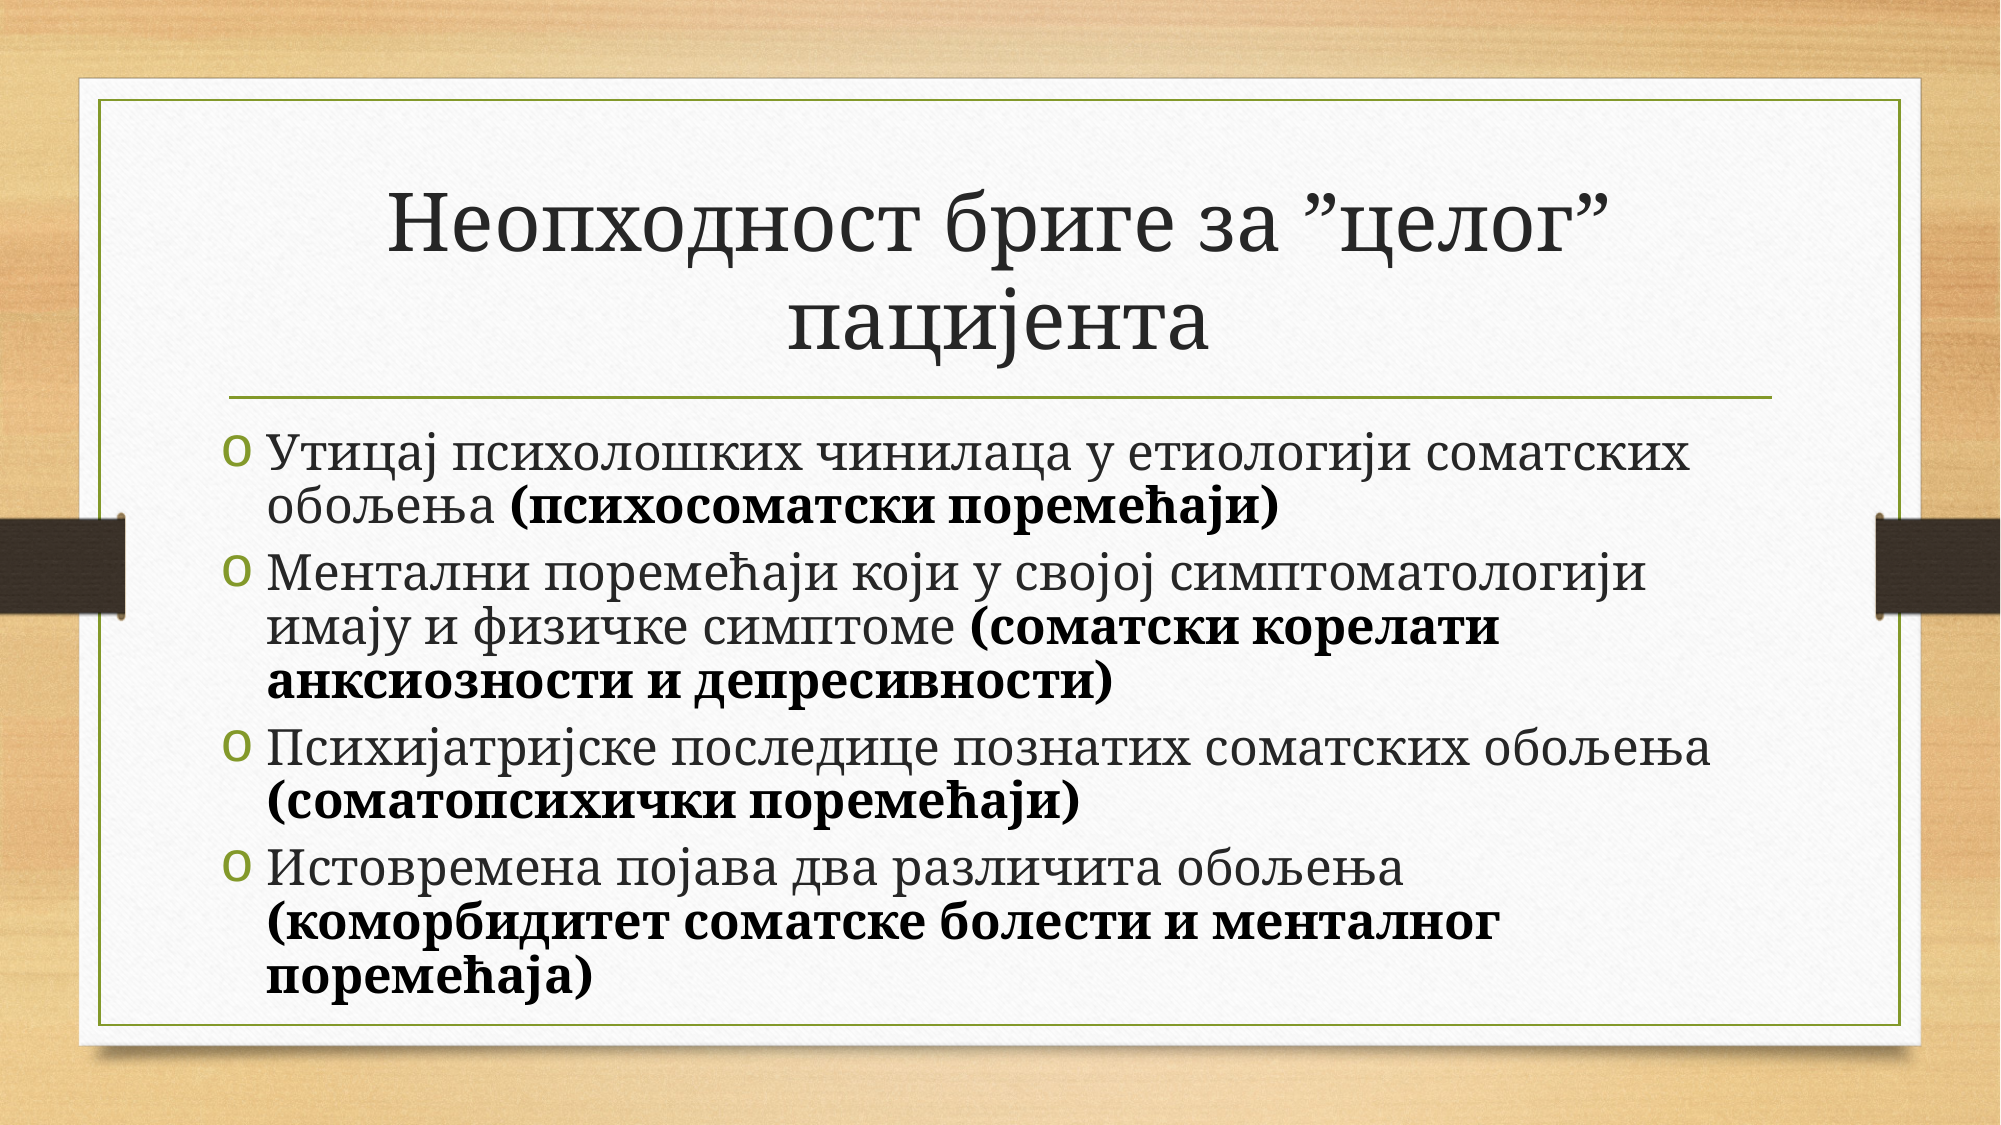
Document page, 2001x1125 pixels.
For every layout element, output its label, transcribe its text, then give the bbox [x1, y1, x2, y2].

title Неопходност бриге за ”целог” пацијента [211, 160, 1788, 376]
list Утицај психолошких чинилаца у етиологији соматских обољења (психосоматски поремећаји) Ментални поремећаји који у својој симптоматологији имају и физичке симптоме (соматски корелати анксиозности и депресивности) Психијатријске последице познатих соматских обољења (соматопсихички поремећаји) Истовремена појава два различита обољења (коморбидитет соматске болести и менталног поремећаја) [211, 418, 1788, 965]
picture [0, 0, 2001, 1125]
